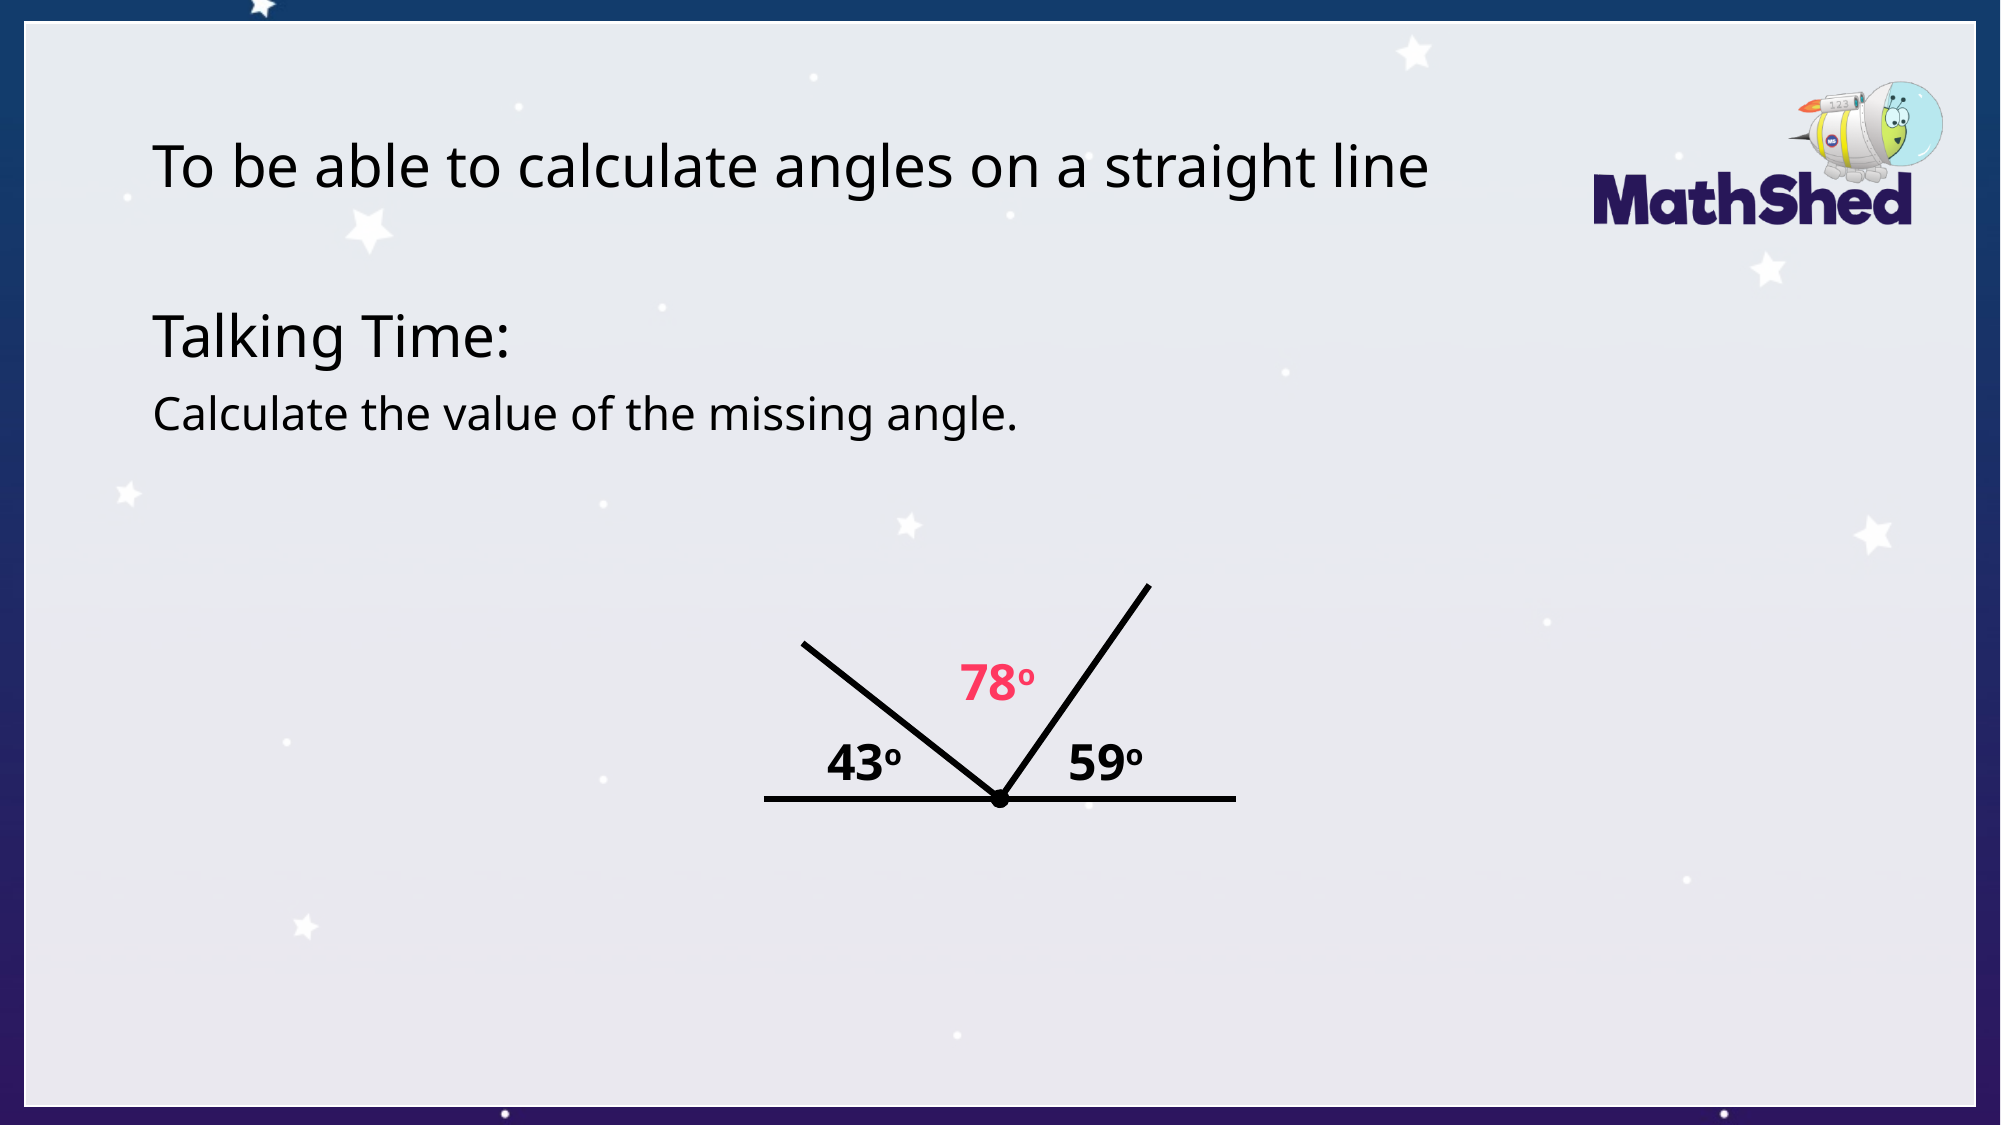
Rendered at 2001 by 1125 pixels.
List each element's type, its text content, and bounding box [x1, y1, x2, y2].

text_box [999, 584, 1150, 799]
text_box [802, 643, 999, 799]
picture [0, 0, 2001, 1125]
list Talking Time: Calculate the value of the missing angle. [137, 299, 1863, 1014]
text_box 59o [1150, 722, 1159, 798]
title To be able to calculate angles on a straight line [137, 59, 1578, 278]
